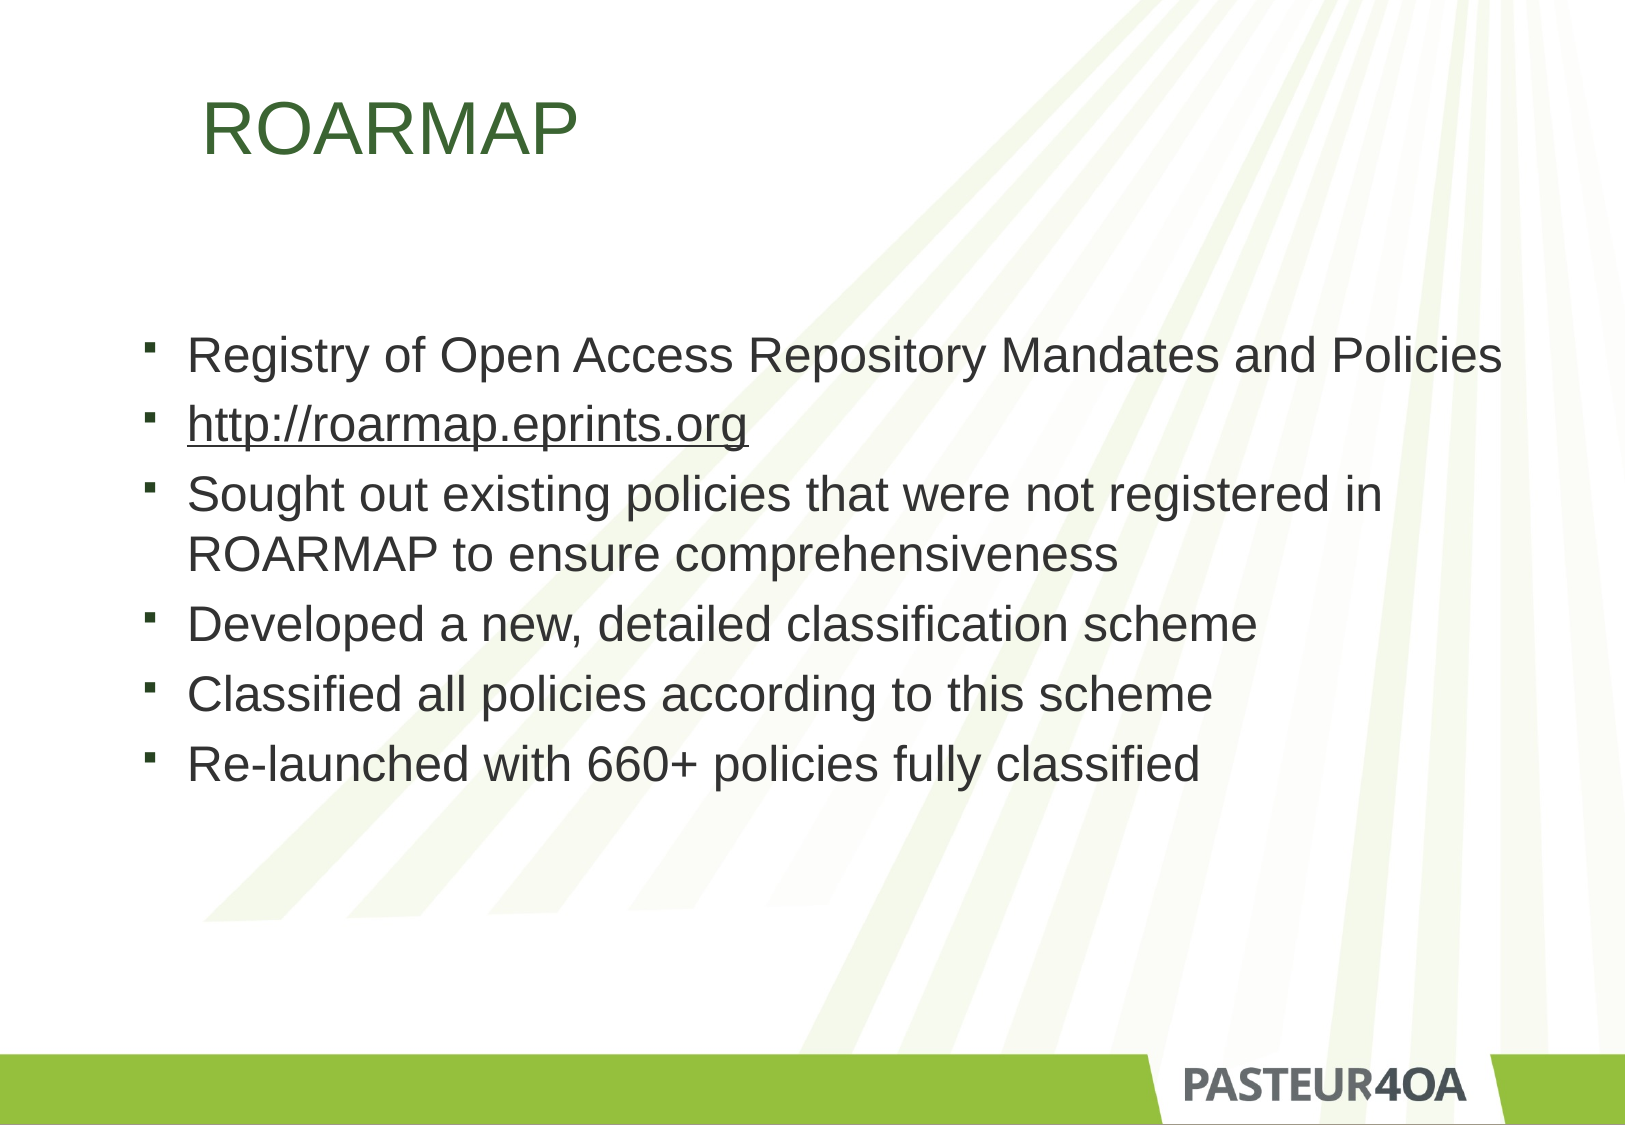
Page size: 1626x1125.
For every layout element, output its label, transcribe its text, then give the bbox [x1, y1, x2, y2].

title ROARMAP [186, 42, 1436, 178]
list Registry of Open Access Repository Mandates and Policies http://roarmap.eprints.org Sought out existing policies that were not registered in ROARMAP to ensure comprehensiveness Developed a new, detailed classification scheme Classified all policies according to this scheme Re-launched with 660+ policies fully classified [115, 314, 1557, 891]
picture [0, 0, 1625, 1124]
